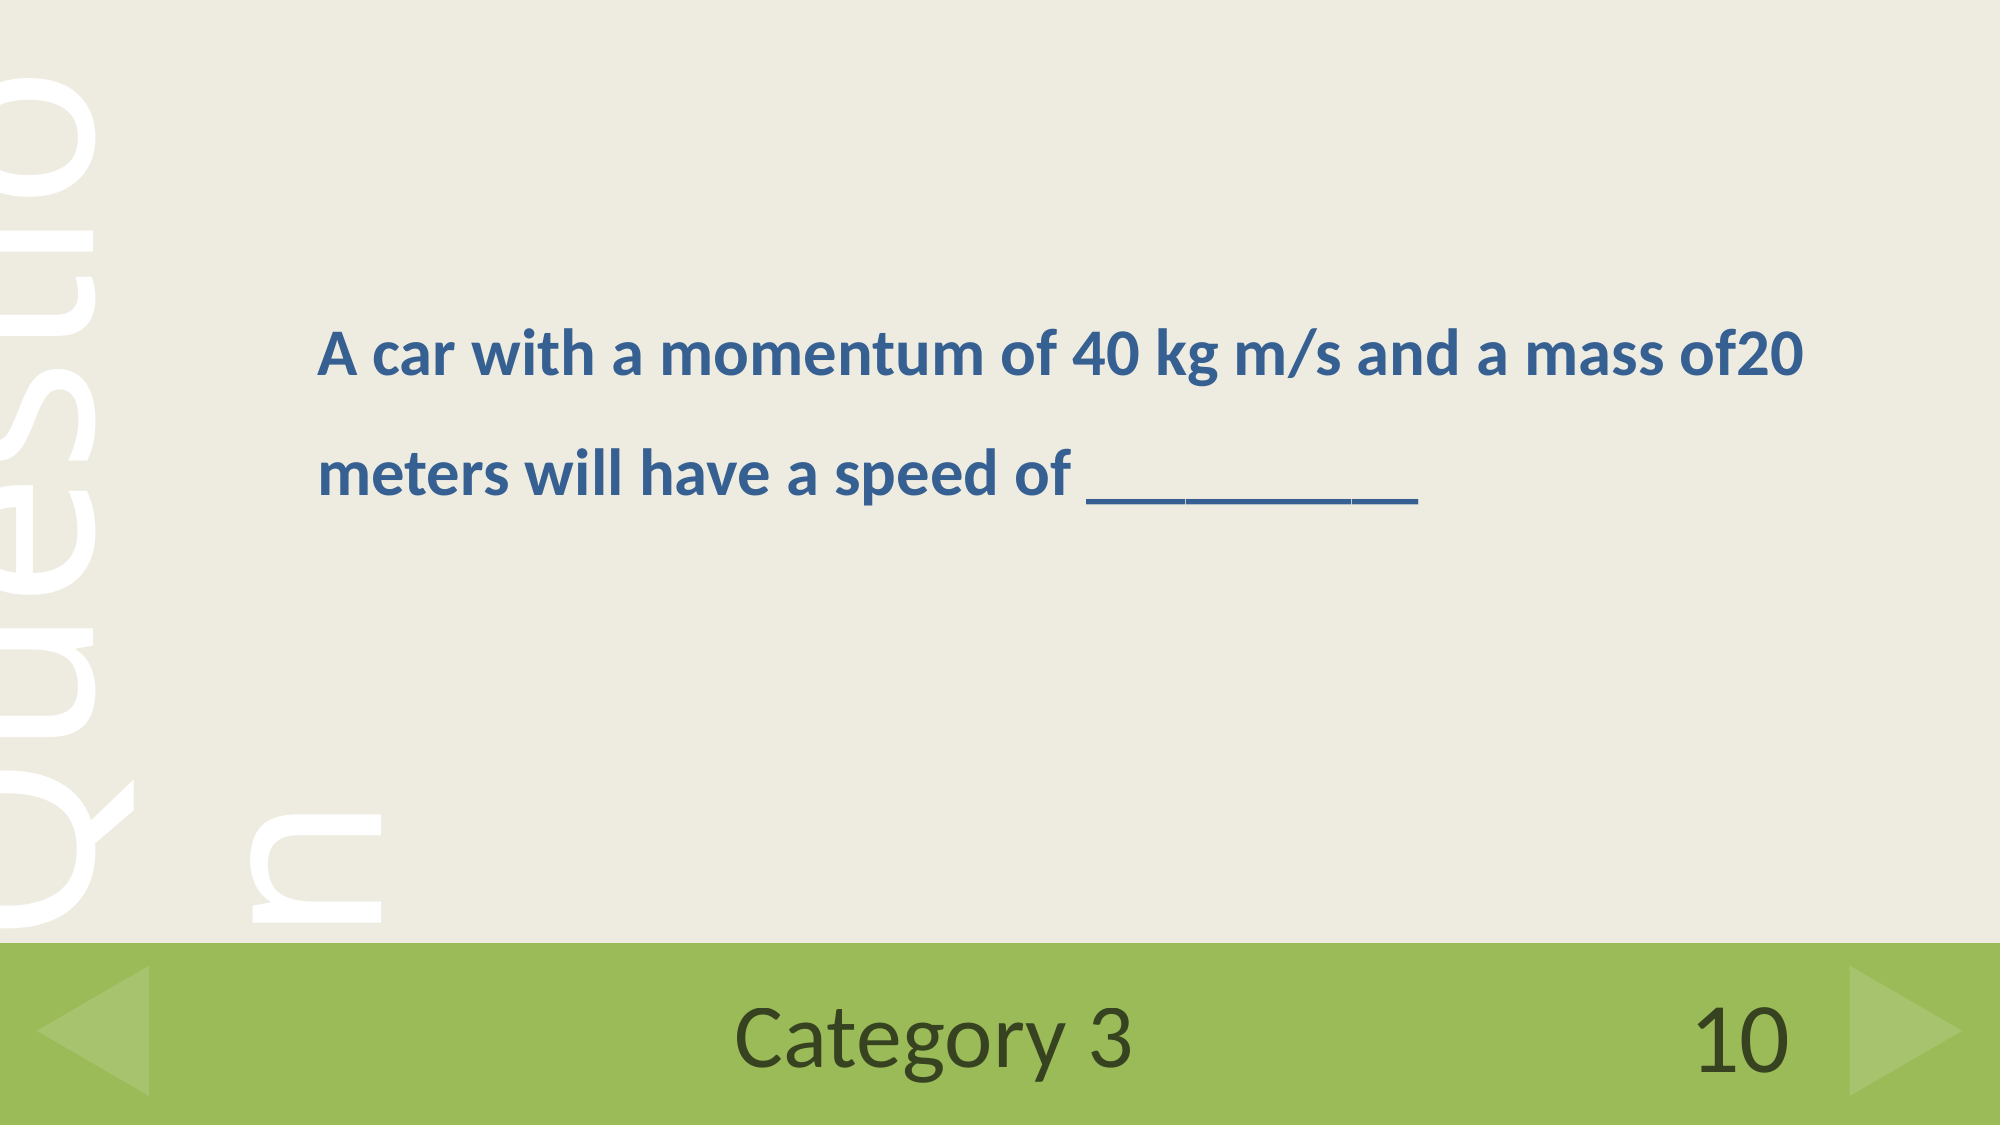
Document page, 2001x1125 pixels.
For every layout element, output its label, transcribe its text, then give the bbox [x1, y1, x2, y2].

list A car with a momentum of 40 kg m/s and a mass of20 meters will have a speed of __________ [302, 130, 1904, 847]
title Category 3 [34, 937, 1835, 1125]
